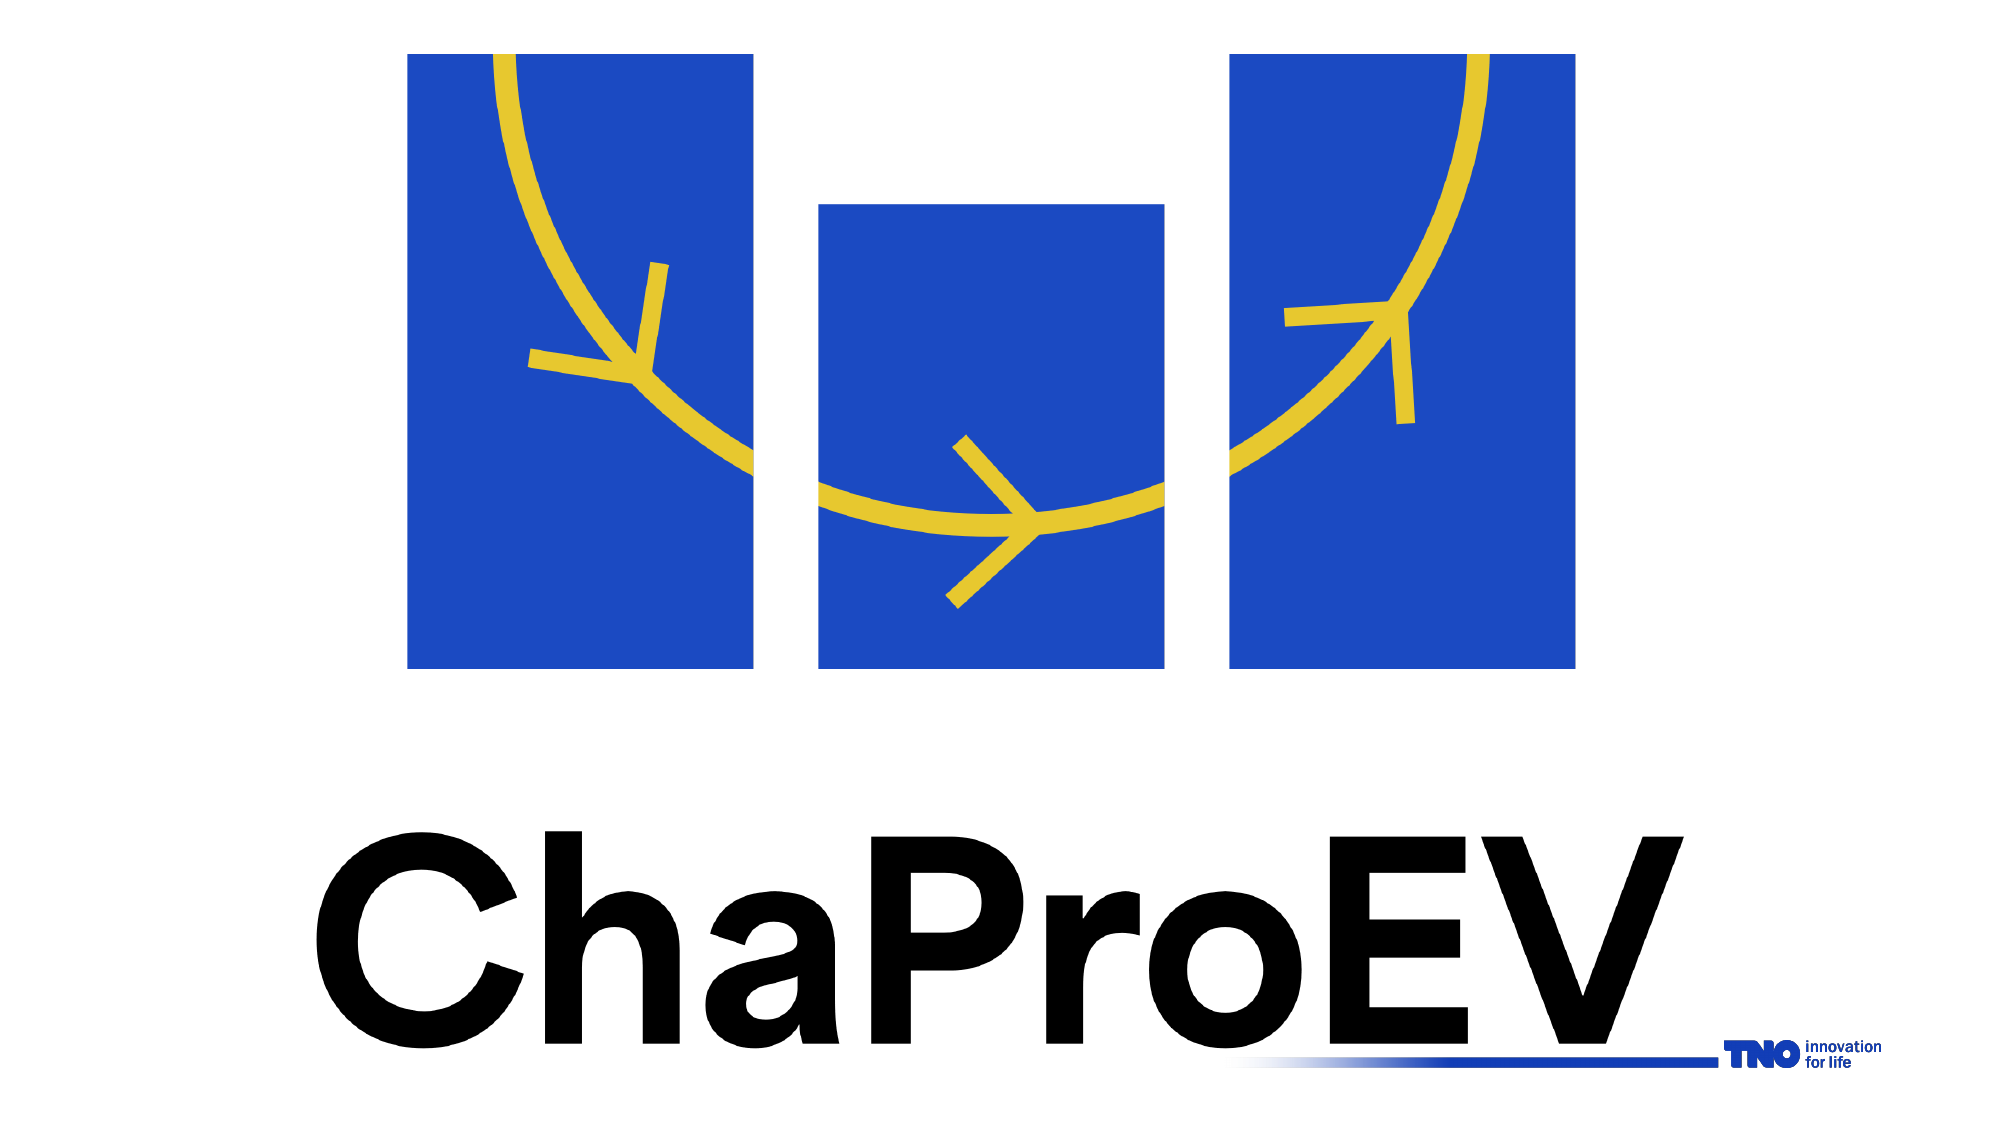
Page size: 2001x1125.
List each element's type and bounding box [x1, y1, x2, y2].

picture [315, 54, 1882, 1102]
